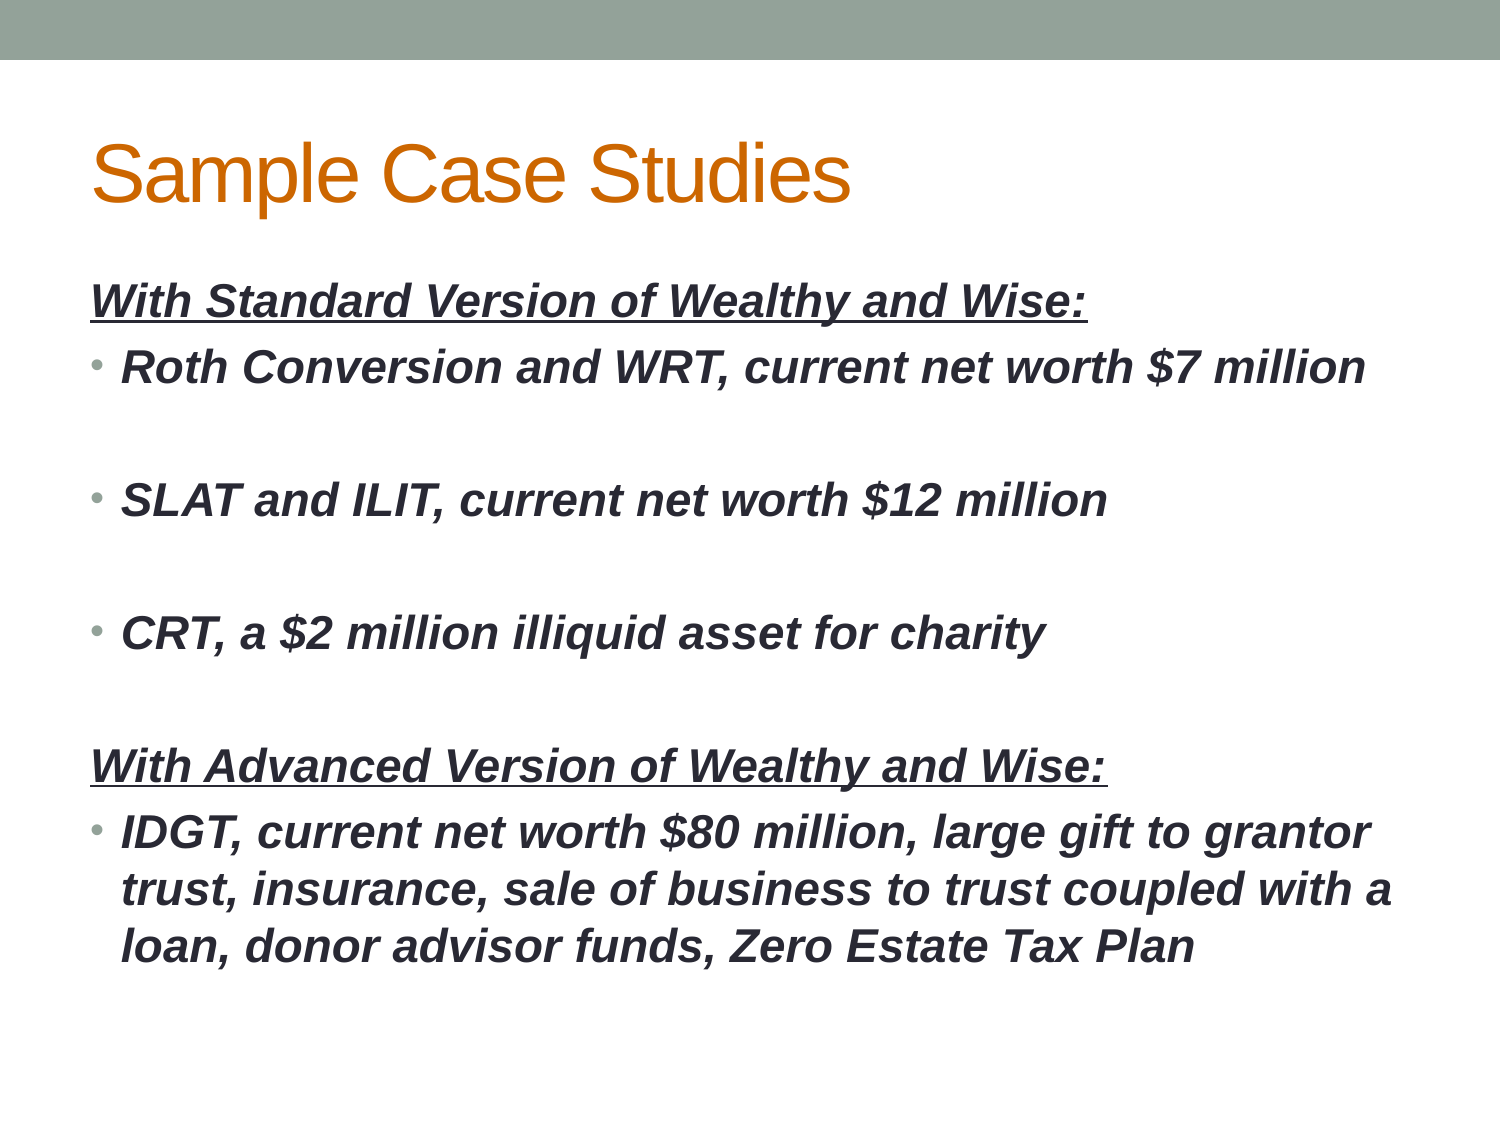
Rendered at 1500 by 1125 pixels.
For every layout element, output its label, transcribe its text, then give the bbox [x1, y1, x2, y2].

title Sample Case Studies [75, 87, 1425, 250]
list With Standard Version of Wealthy and Wise: Roth Conversion and WRT, current net worth $7 million SLAT and ILIT, current net worth $12 million CRT, a $2 million illiquid asset for charity With Advanced Version of Wealthy and Wise: IDGT, current net worth $80 million, large gift to grantor trust, insurance, sale of business to trust coupled with a loan, donor advisor funds, Zero Estate Tax Plan [75, 262, 1425, 1063]
